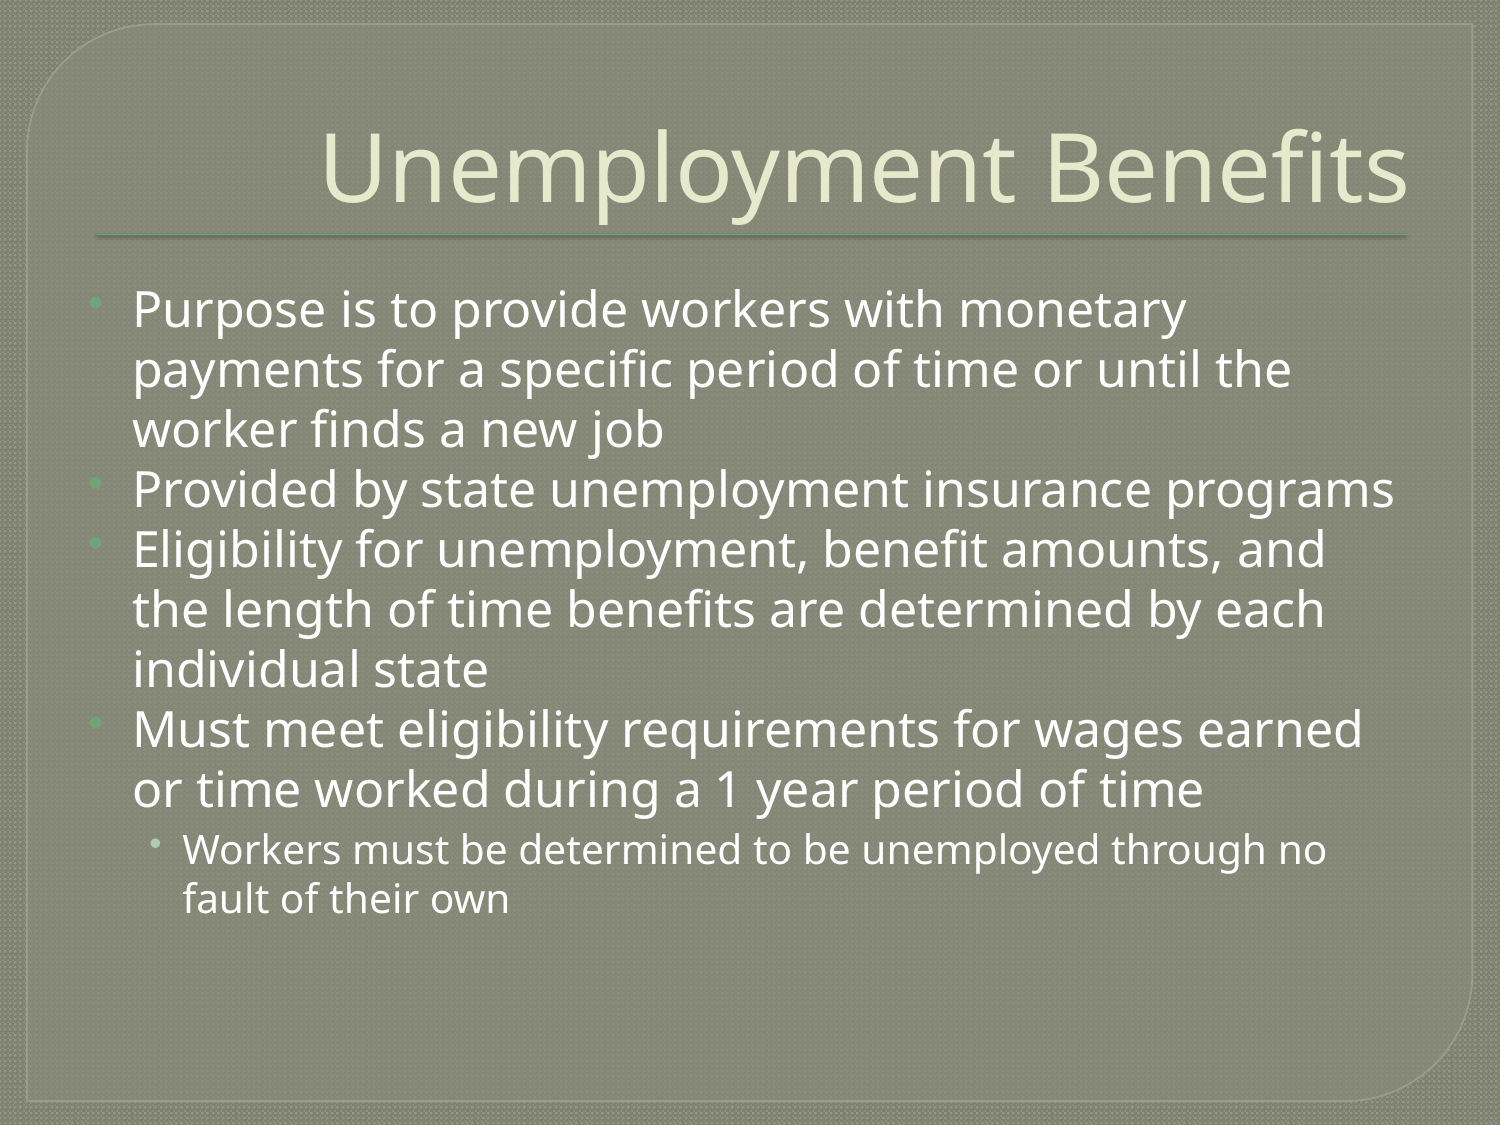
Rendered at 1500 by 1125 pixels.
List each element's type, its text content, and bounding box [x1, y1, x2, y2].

list Purpose is to provide workers with monetary payments for a specific period of time or until the worker finds a new job Provided by state unemployment insurance programs Eligibility for unemployment, benefit amounts, and the length of time benefits are determined by each individual state Must meet eligibility requirements for wages earned or time worked during a 1 year period of time Workers must be determined to be unemployed through no fault of their own [75, 270, 1425, 1013]
title Unemployment Benefits [75, 41, 1425, 230]
